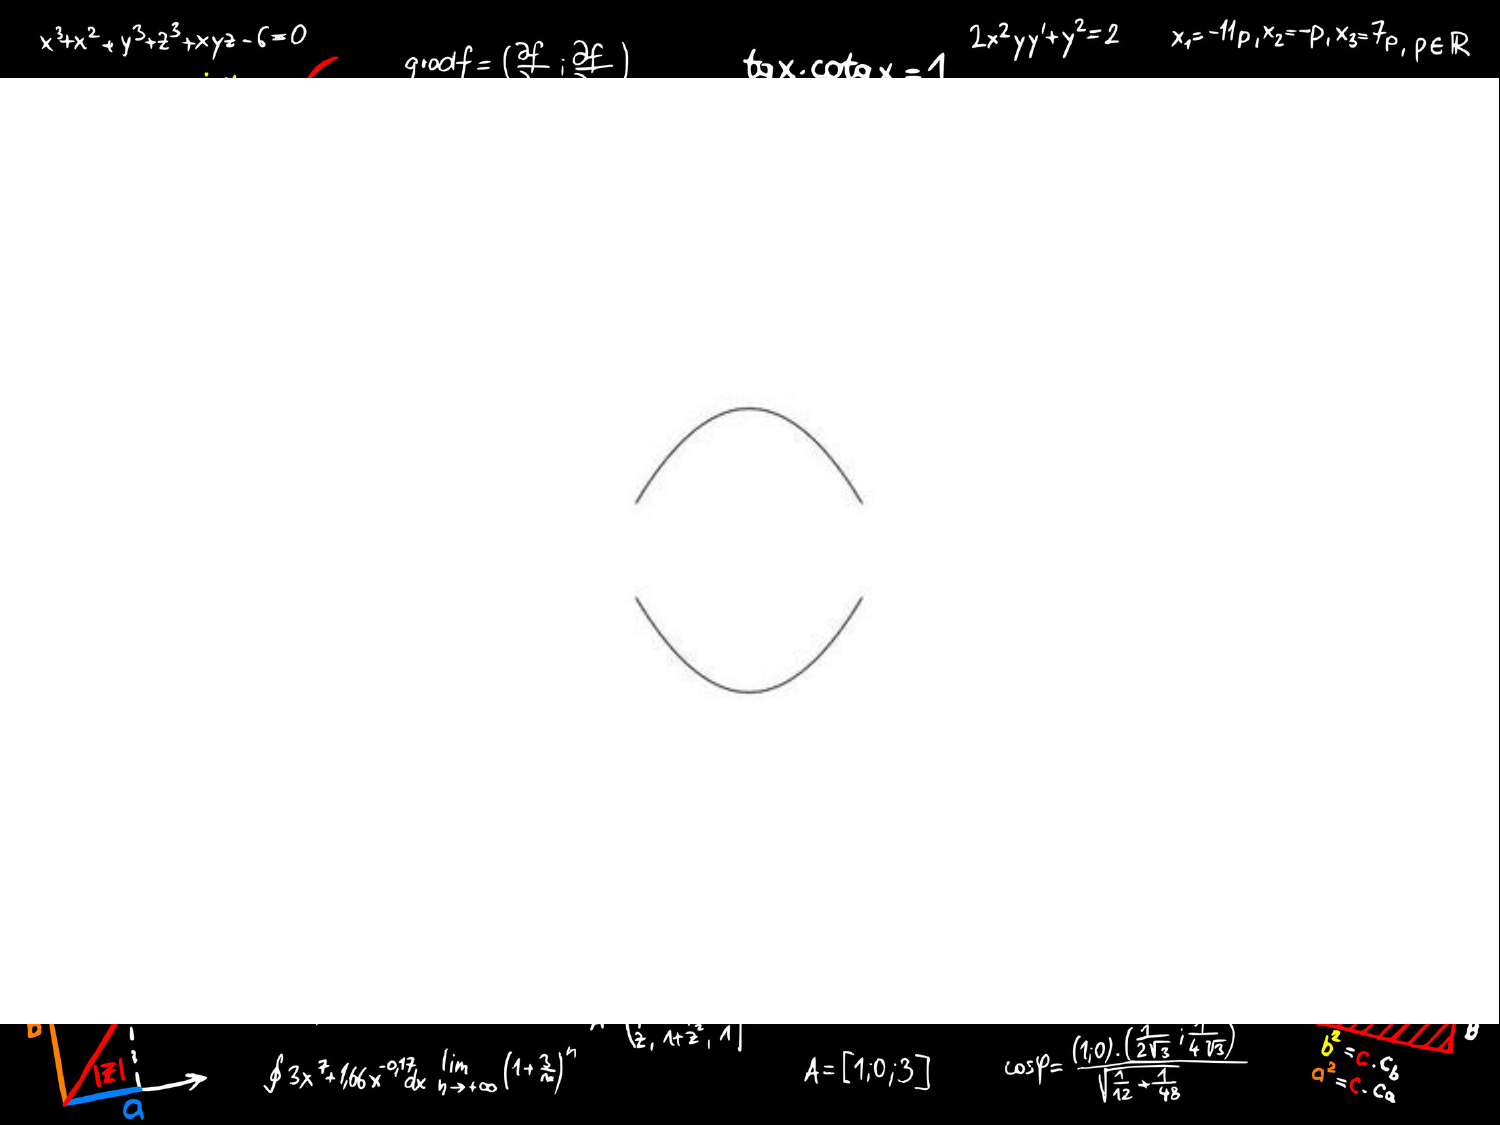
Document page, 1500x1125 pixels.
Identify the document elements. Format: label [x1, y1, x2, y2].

list [0, 77, 1500, 1024]
picture [0, 0, 1500, 77]
picture [0, 1031, 1500, 1125]
